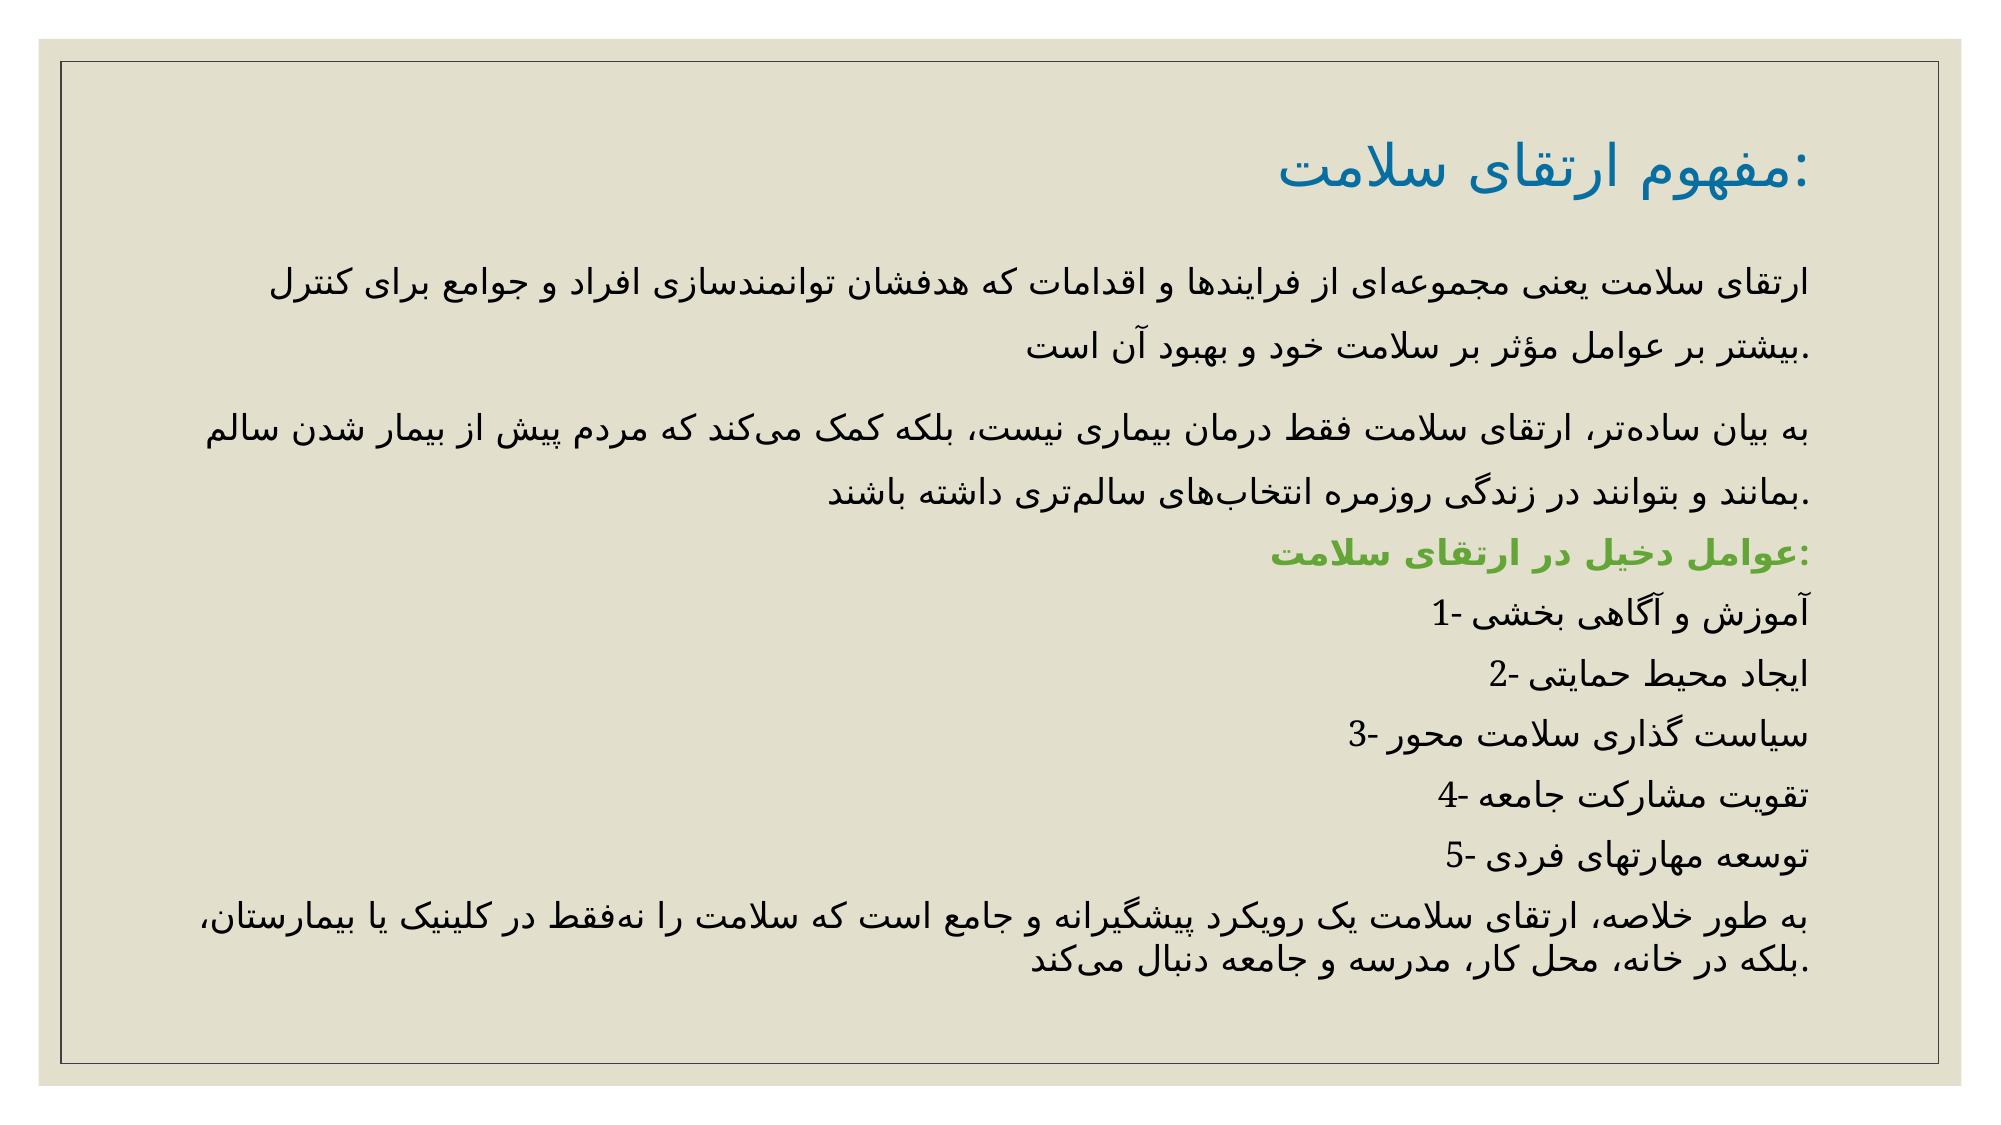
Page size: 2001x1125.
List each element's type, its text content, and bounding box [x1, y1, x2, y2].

title مفهوم ارتقای سلامت: [174, 105, 1825, 230]
list ارتقای سلامت یعنی مجموعه‌ای از فرایندها و اقدامات که هدفشان توانمندسازی افراد و جوامع برای کنترل بیشتر بر عوامل مؤثر بر سلامت خود و بهبود آن است. به بیان ساده‌تر، ارتقای سلامت فقط درمان بیماری نیست، بلکه کمک می‌کند که مردم پیش از بیمار شدن سالم بمانند و بتوانند در زندگی روزمره انتخاب‌های سالم‌تری داشته باشند. عوامل دخیل در ارتقای سلامت: 1- آموزش و آگاهی بخشی 2- ایجاد محیط حمایتی 3- سیاست گذاری سلامت محور 4- تقویت مشارکت جامعه 5- توسعه مهارتهای فردی به طور خلاصه، ارتقای سلامت یک رویکرد پیشگیرانه و جامع است که سلامت را نه‌فقط در کلینیک یا بیمارستان، بلکه در خانه، محل کار، مدرسه و جامعه دنبال می‌کند. [174, 230, 1825, 990]
